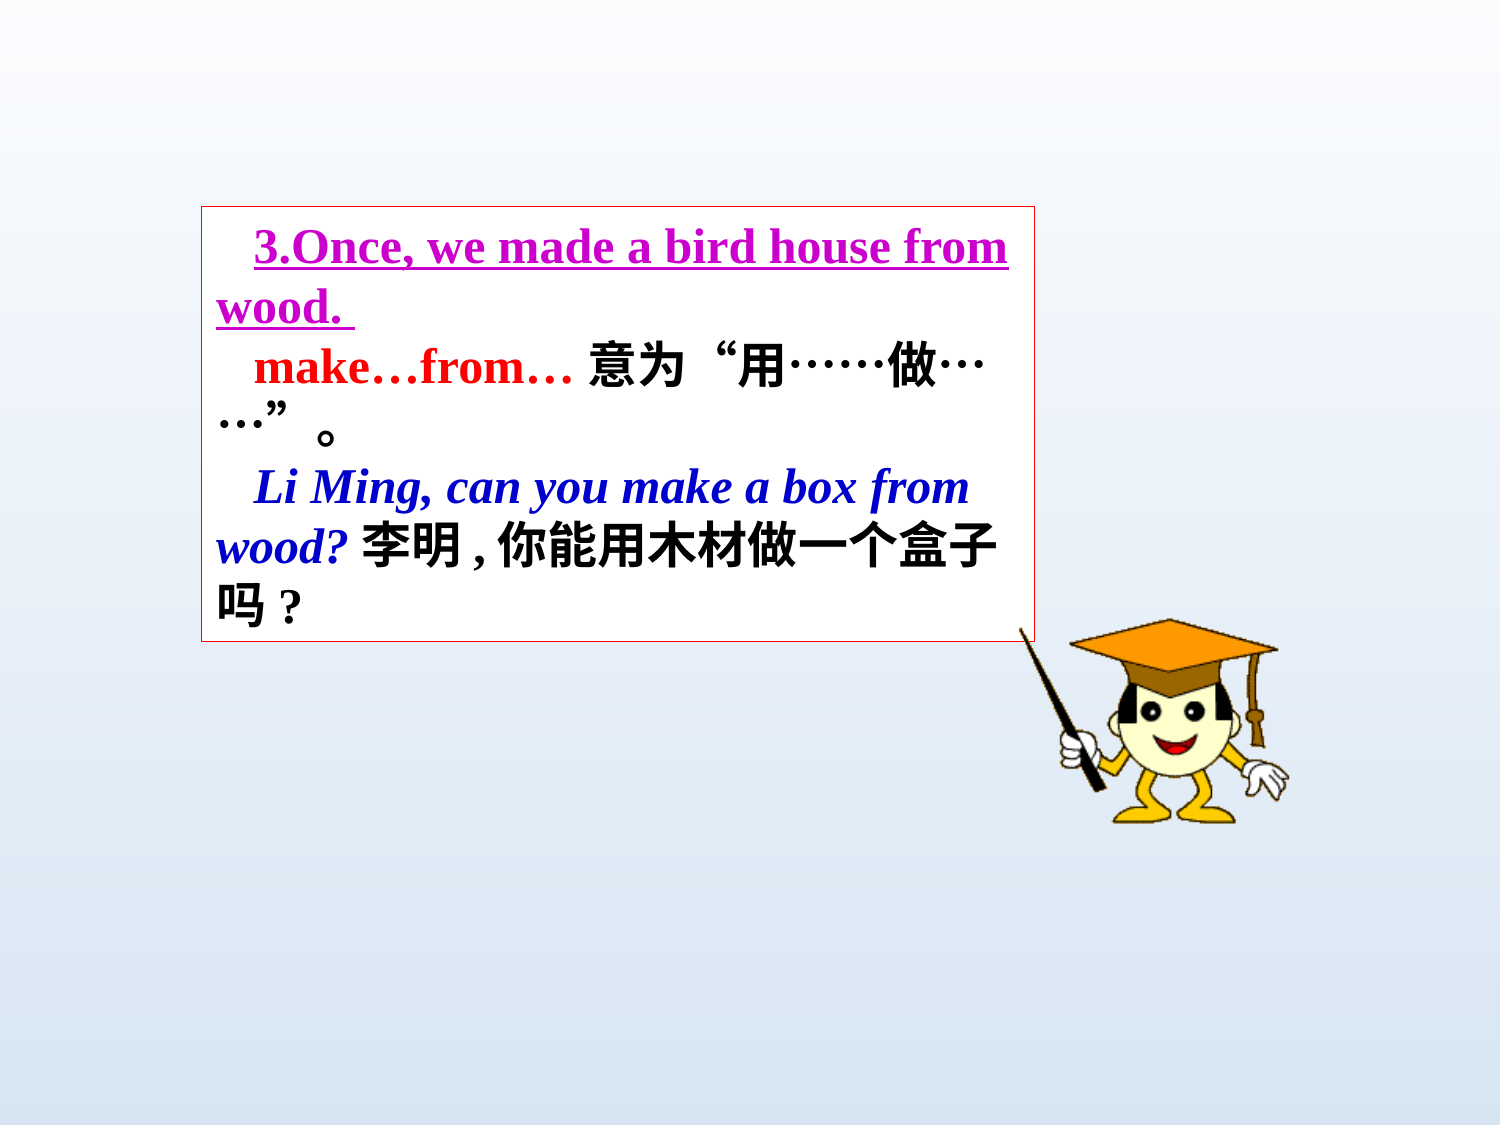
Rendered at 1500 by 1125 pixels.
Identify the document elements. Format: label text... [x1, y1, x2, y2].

text_box 3.Once, we made a bird house from wood. make…from…意为“用……做……”。 Li Ming, can you make a box from wood?李明,你能用木材做一个盒子吗? [201, 206, 1035, 642]
picture [999, 603, 1313, 839]
